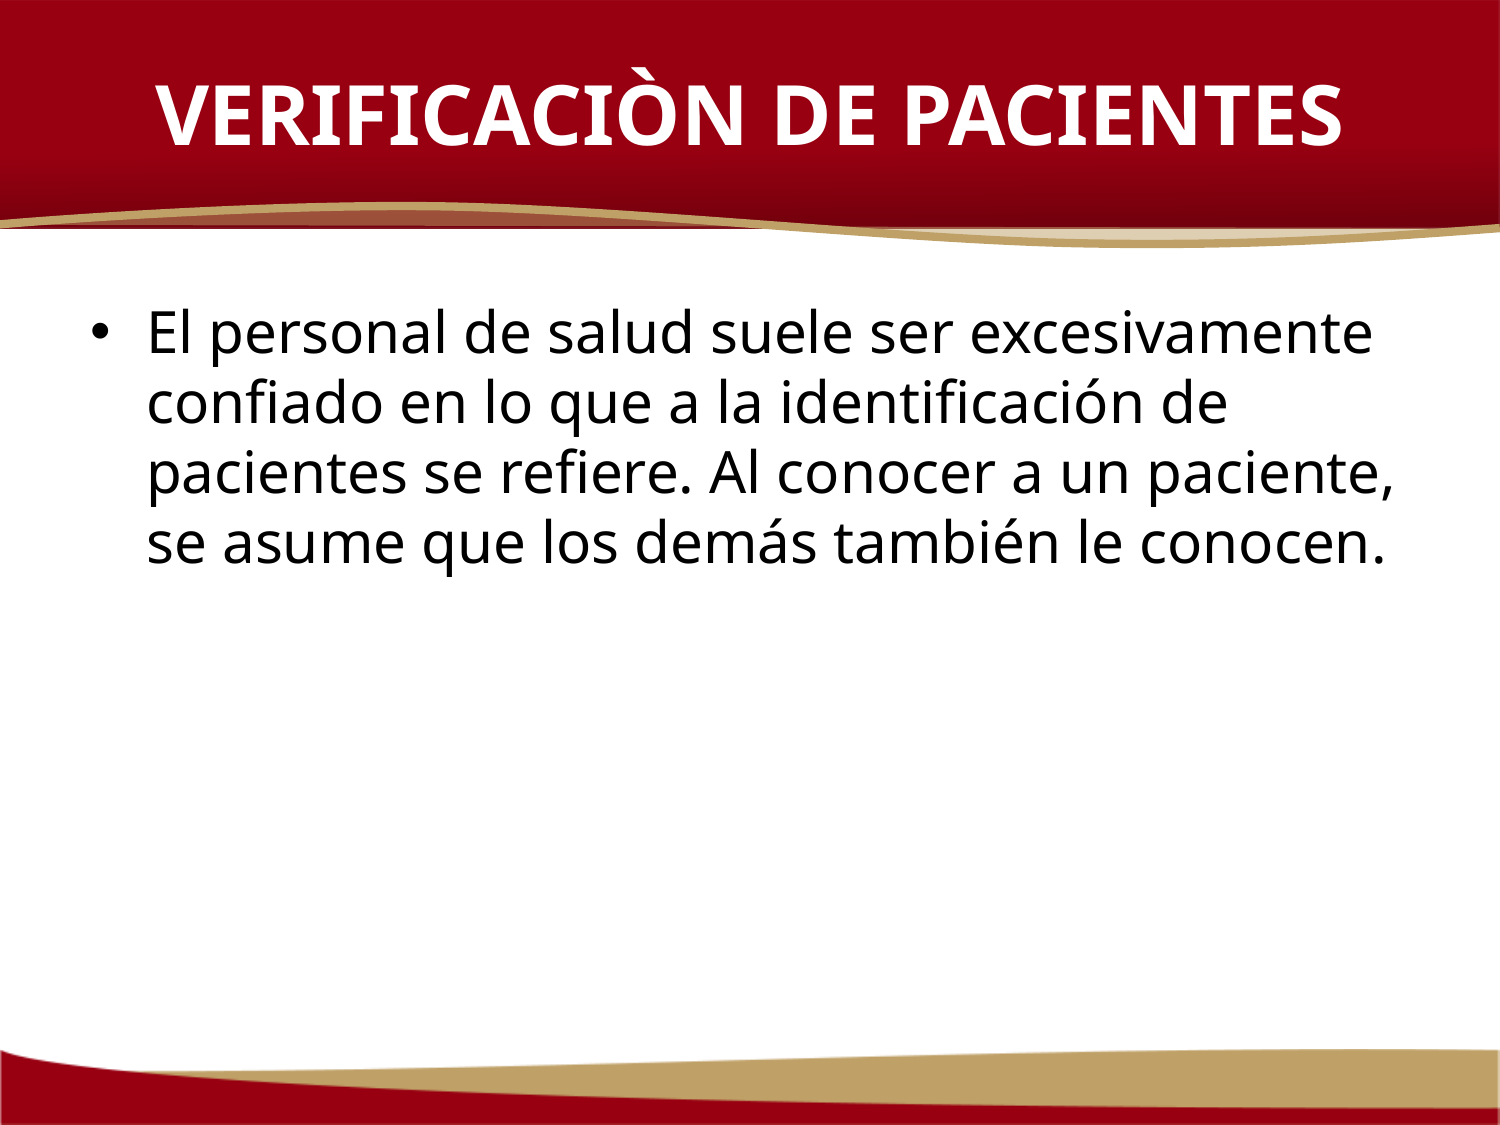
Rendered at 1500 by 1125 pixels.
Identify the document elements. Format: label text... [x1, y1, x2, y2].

title VERIFICACIÒN DE PACIENTES [75, 37, 1425, 188]
picture [7, 225, 751, 229]
list El personal de salud suele ser excesivamente confiado en lo que a la identificación de pacientes se refiere. Al conocer a un paciente, se asume que los demás también le conocen. [75, 287, 1425, 913]
picture [0, 0, 1500, 227]
picture [0, 1049, 1500, 1125]
